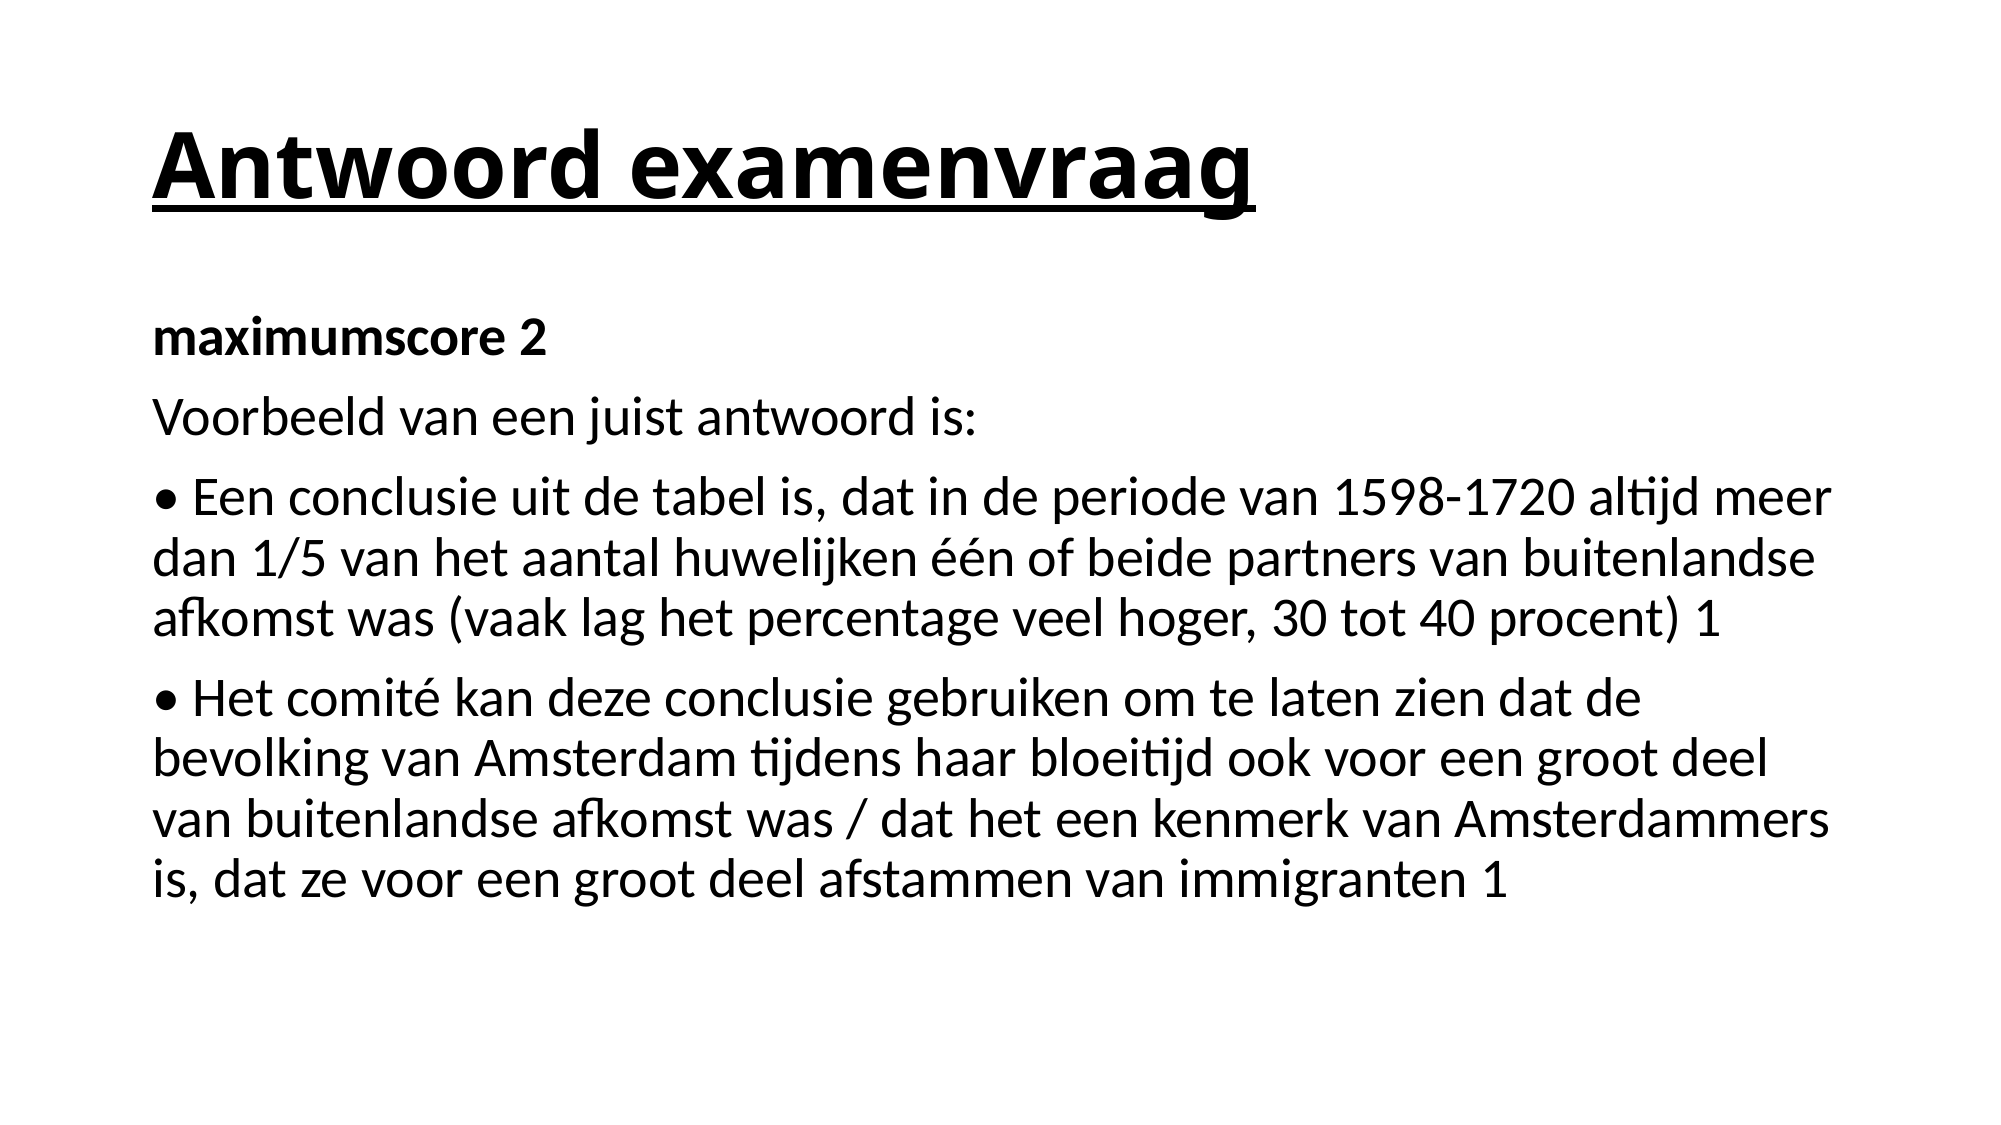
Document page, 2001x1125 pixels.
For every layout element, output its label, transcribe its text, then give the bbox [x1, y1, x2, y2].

list maximumscore 2 Voorbeeld van een juist antwoord is: • Een conclusie uit de tabel is, dat in de periode van 1598-1720 altijd meer dan 1/5 van het aantal huwelijken één of beide partners van buitenlandse afkomst was (vaak lag het percentage veel hoger, 30 tot 40 procent) 1 • Het comité kan deze conclusie gebruiken om te laten zien dat de bevolking van Amsterdam tijdens haar bloeitijd ook voor een groot deel van buitenlandse afkomst was / dat het een kenmerk van Amsterdammers is, dat ze voor een groot deel afstammen van immigranten 1 [137, 299, 1863, 1014]
title Antwoord examenvraag [137, 59, 1863, 278]
